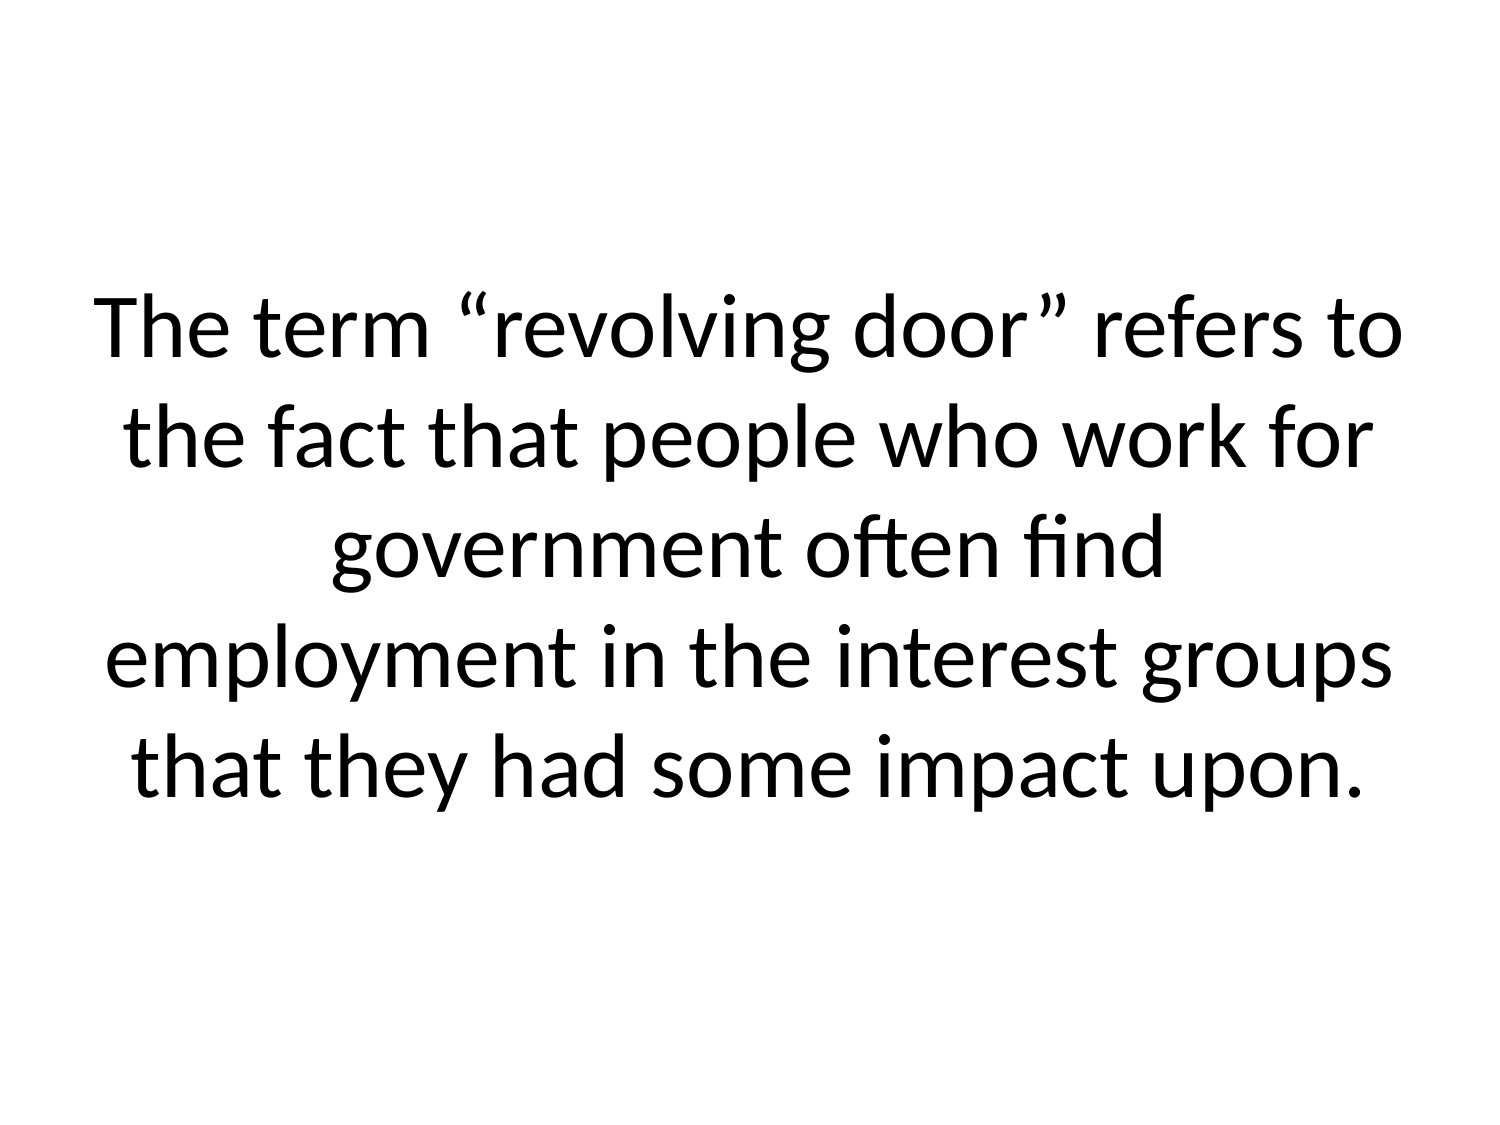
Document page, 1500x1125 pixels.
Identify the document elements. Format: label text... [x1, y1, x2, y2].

title The term “revolving door” refers to the fact that people who work for government often find employment in the interest groups that they had some impact upon. [74, 44, 1426, 1038]
